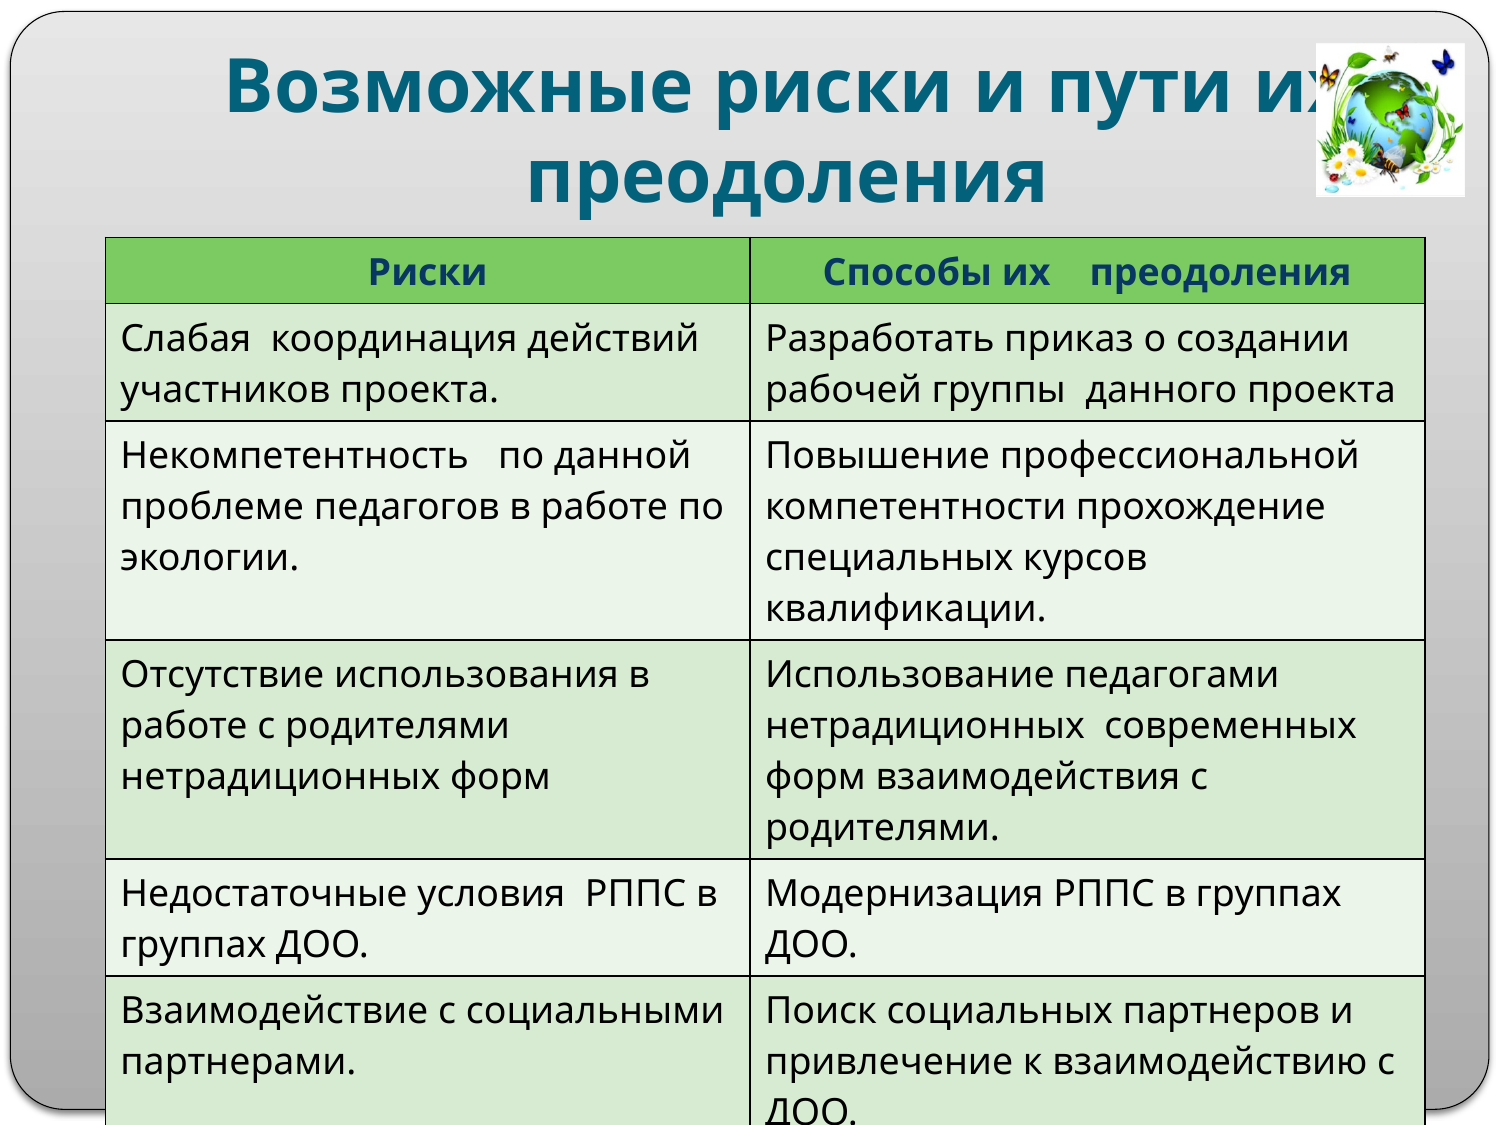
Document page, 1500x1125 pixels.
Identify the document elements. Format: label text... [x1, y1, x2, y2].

table_header Способы их преодоления [751, 238, 1424, 303]
table_cell Поиск социальных партнеров и привлечение к взаимодействию с ДОО. [751, 977, 1424, 1125]
table_cell Разработать приказ о создании рабочей группы данного проекта [751, 304, 1424, 420]
table_cell Некомпетентность по данной проблеме педагогов в работе по экологии. [106, 422, 749, 639]
table_cell Слабая координация действий участников проекта. [106, 304, 749, 420]
picture [1316, 42, 1465, 197]
table_cell Использование педагогами нетрадиционных современных форм взаимодействия с родителями. [751, 641, 1424, 858]
table_cell Модернизация РППС в группах ДОО. [751, 860, 1424, 975]
table_cell Повышение профессиональной компетентности прохождение специальных курсов квалификации. [751, 422, 1424, 639]
table_cell Недостаточные условия РППС в группах ДОО. [106, 860, 749, 975]
table_header Риски [106, 238, 749, 303]
table_cell Взаимодействие с социальными партнерами. [106, 977, 749, 1125]
table_cell Отсутствие использования в работе с родителями нетрадиционных форм [106, 641, 749, 858]
title Возможные риски и пути их преодоления [149, 44, 1426, 233]
